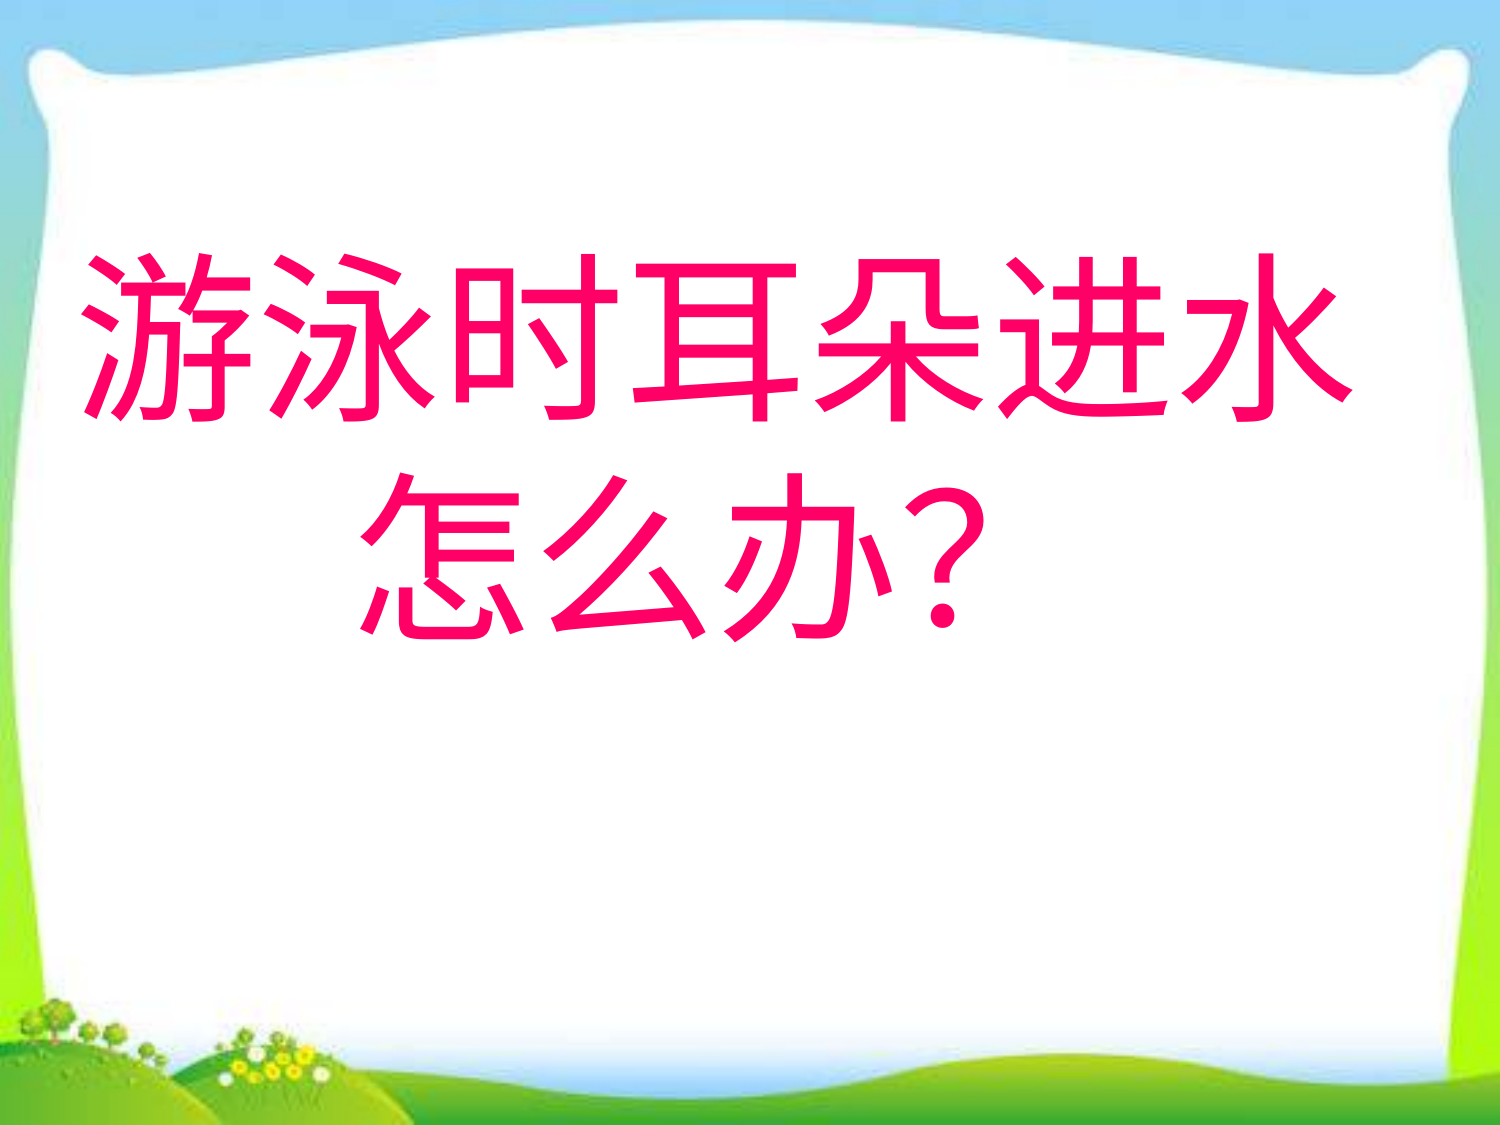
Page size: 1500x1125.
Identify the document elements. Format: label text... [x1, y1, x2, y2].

title 游泳时耳朵进水怎么办？ [41, 184, 1392, 705]
picture [0, 0, 1500, 1125]
